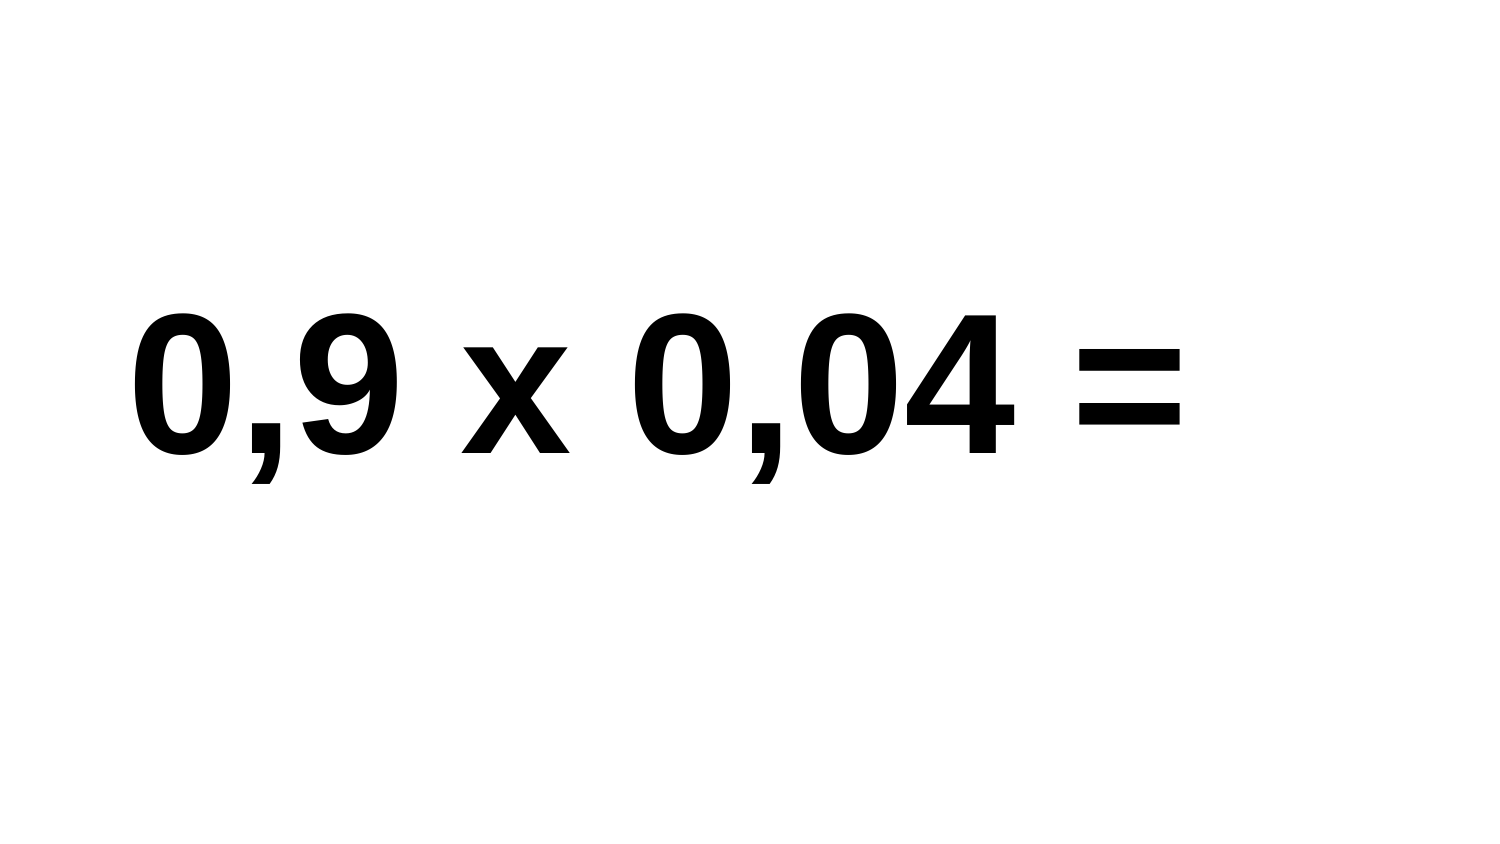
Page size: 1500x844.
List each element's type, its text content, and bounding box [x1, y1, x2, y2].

text_box 0,9 x 0,04 = [112, 318, 1388, 509]
